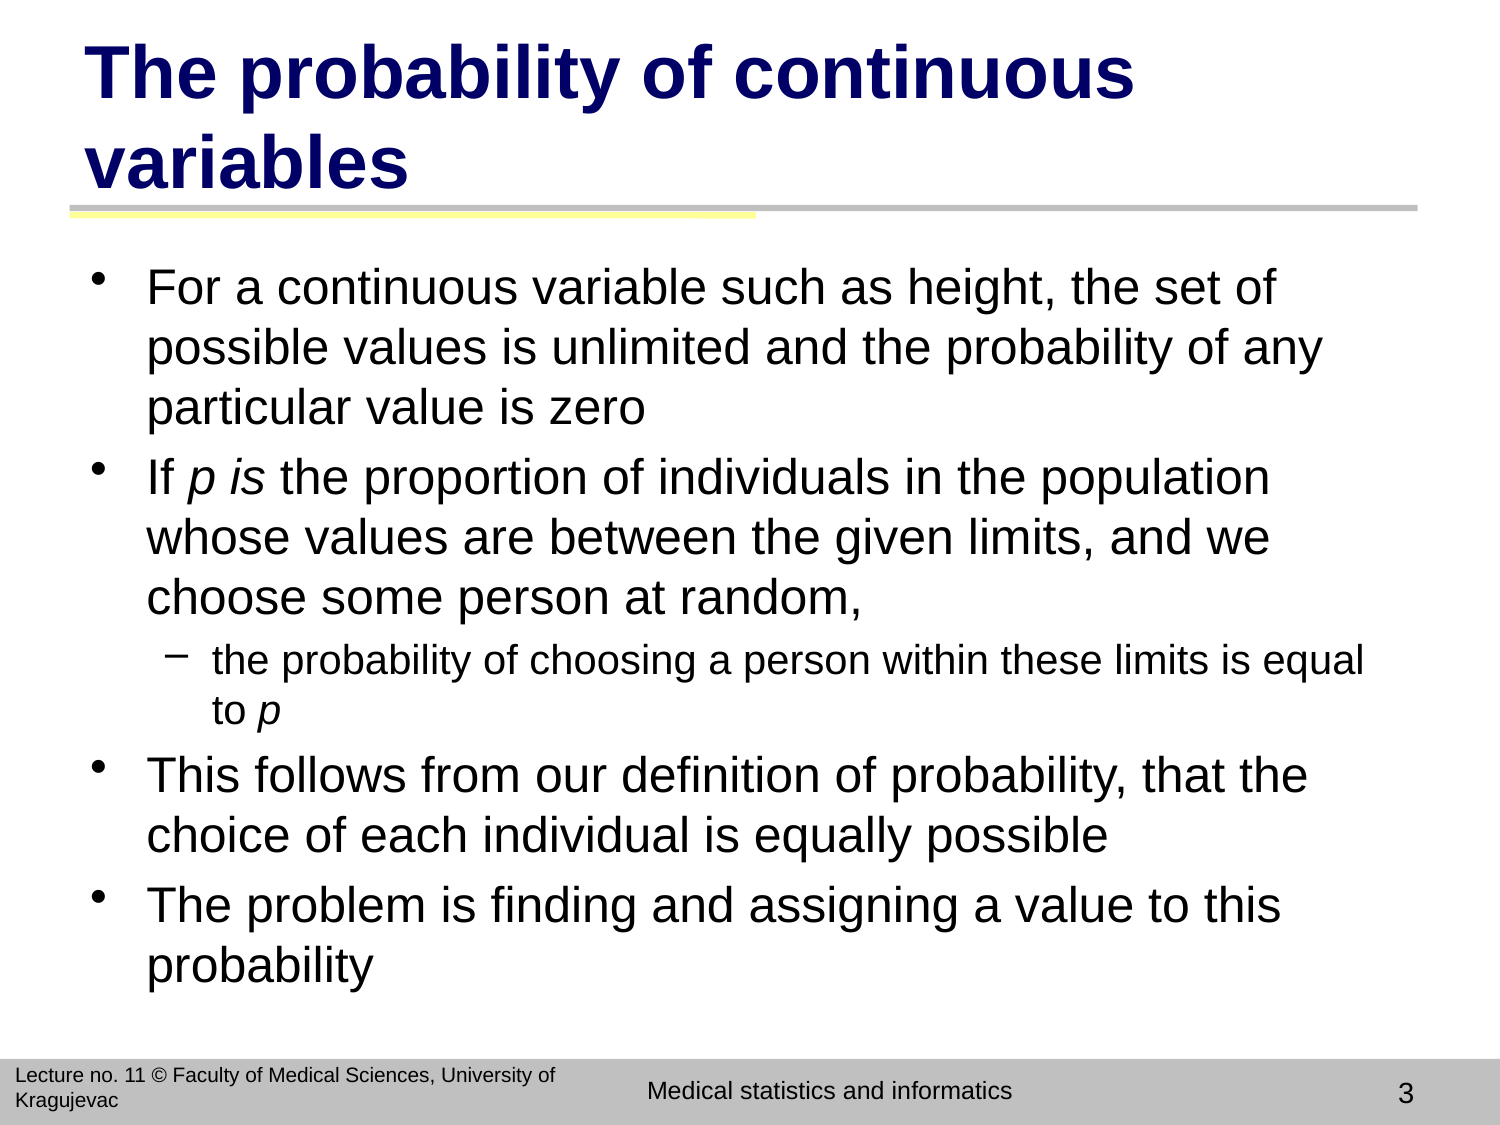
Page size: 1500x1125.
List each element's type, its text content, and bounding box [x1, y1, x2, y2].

title The probability of continuous variables [69, 19, 1426, 208]
list For a continuous variable such as height, the set of possible values is unlimited and the probability of any particular value is zero If p is the proportion of individuals in the population whose values are between the given limits, and we choose some person at random, the probability of choosing a person within these limits is equal to p This follows from our definition of probability, that the choice of each individual is equally possible The problem is finding and assigning a value to this probability [74, 246, 1426, 1023]
footer Medical statistics and informatics [512, 1066, 1149, 1125]
slide_number Lecture no. 11 © Faculty of Medical Sciences, University of Kragujevac [0, 1053, 612, 1108]
slide_number 3 [1163, 1066, 1430, 1125]
